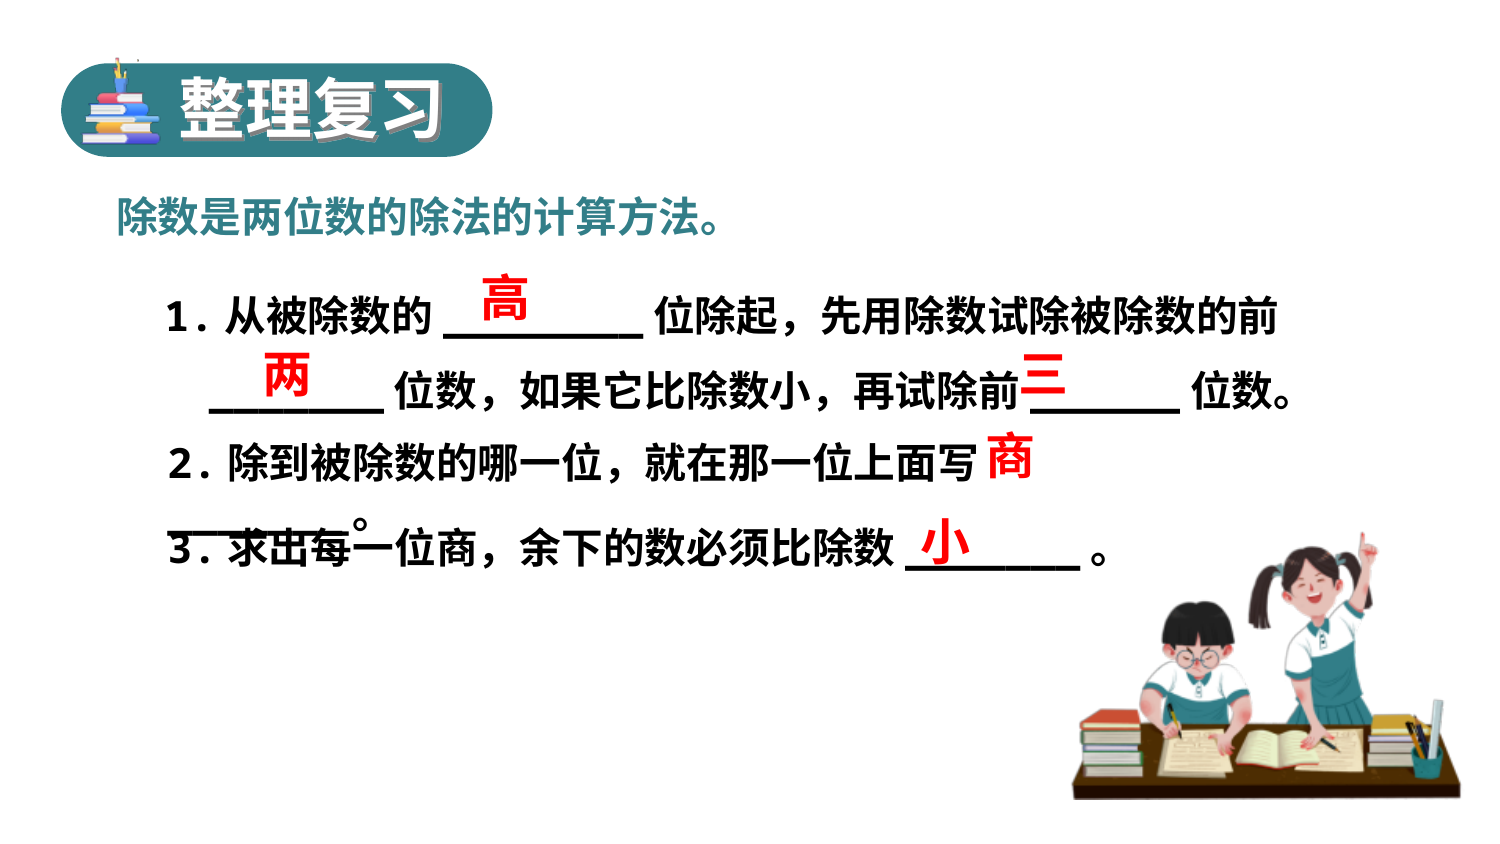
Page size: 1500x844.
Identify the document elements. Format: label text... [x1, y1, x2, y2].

text_box 两 [247, 335, 329, 411]
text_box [61, 51, 493, 161]
text_box 高 [465, 259, 547, 334]
text_box 3.求出每一位商，余下的数必须比除数_______。 [152, 514, 1044, 580]
text_box 小 [905, 502, 987, 578]
text_box 商 [971, 417, 1053, 493]
text_box 1.从被除数的________位除起，先用除数试除被除数的前_______位数，如果它比除数小，再试除前______位数。 [149, 257, 1356, 423]
text_box 三 [1003, 335, 1085, 411]
text_box 2.除到被除数的哪一位，就在那一位上面写_______。 [152, 429, 1194, 514]
text_box 除数是两位数的除法的计算方法。 [101, 183, 852, 249]
picture [1044, 504, 1481, 800]
